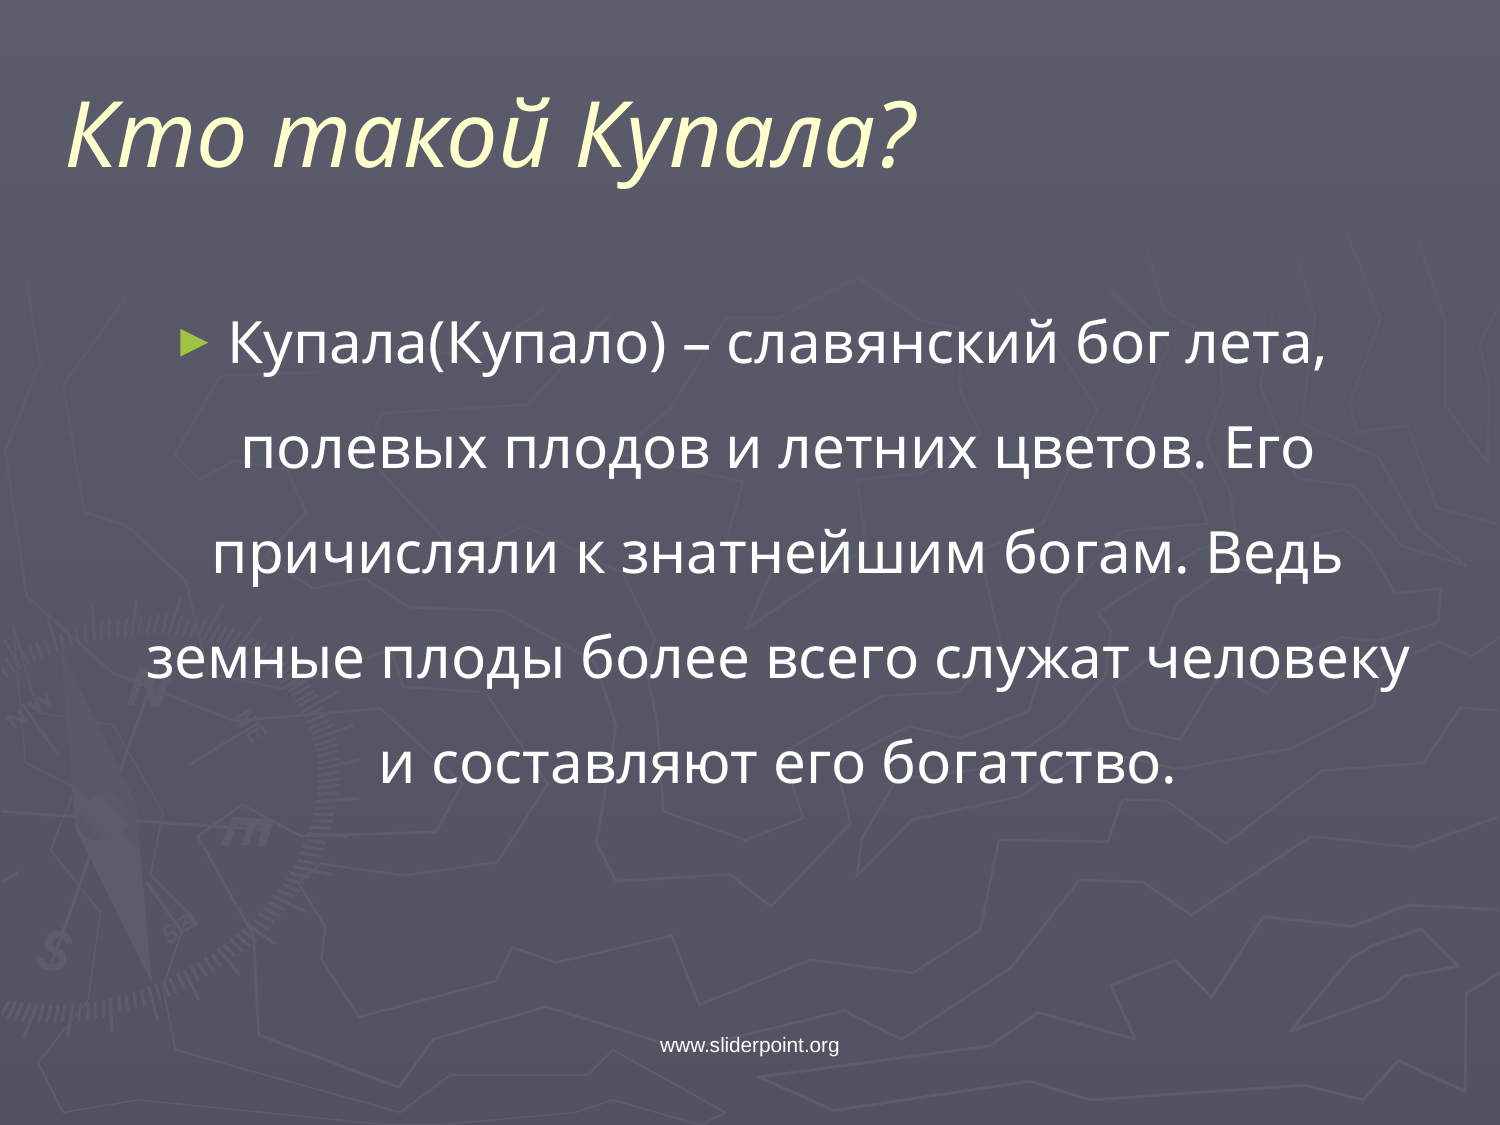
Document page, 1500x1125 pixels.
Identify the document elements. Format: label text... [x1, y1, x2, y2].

list Купала(Купало) – славянский бог лета, полевых плодов и летних цветов. Его причисляли к знатнейшим богам. Ведь земные плоды более всего служат человеку и составляют его богатство. [49, 262, 1451, 1001]
footer www.sliderpoint.org [512, 1024, 988, 1103]
title Кто такой Купала? [49, 37, 1451, 226]
